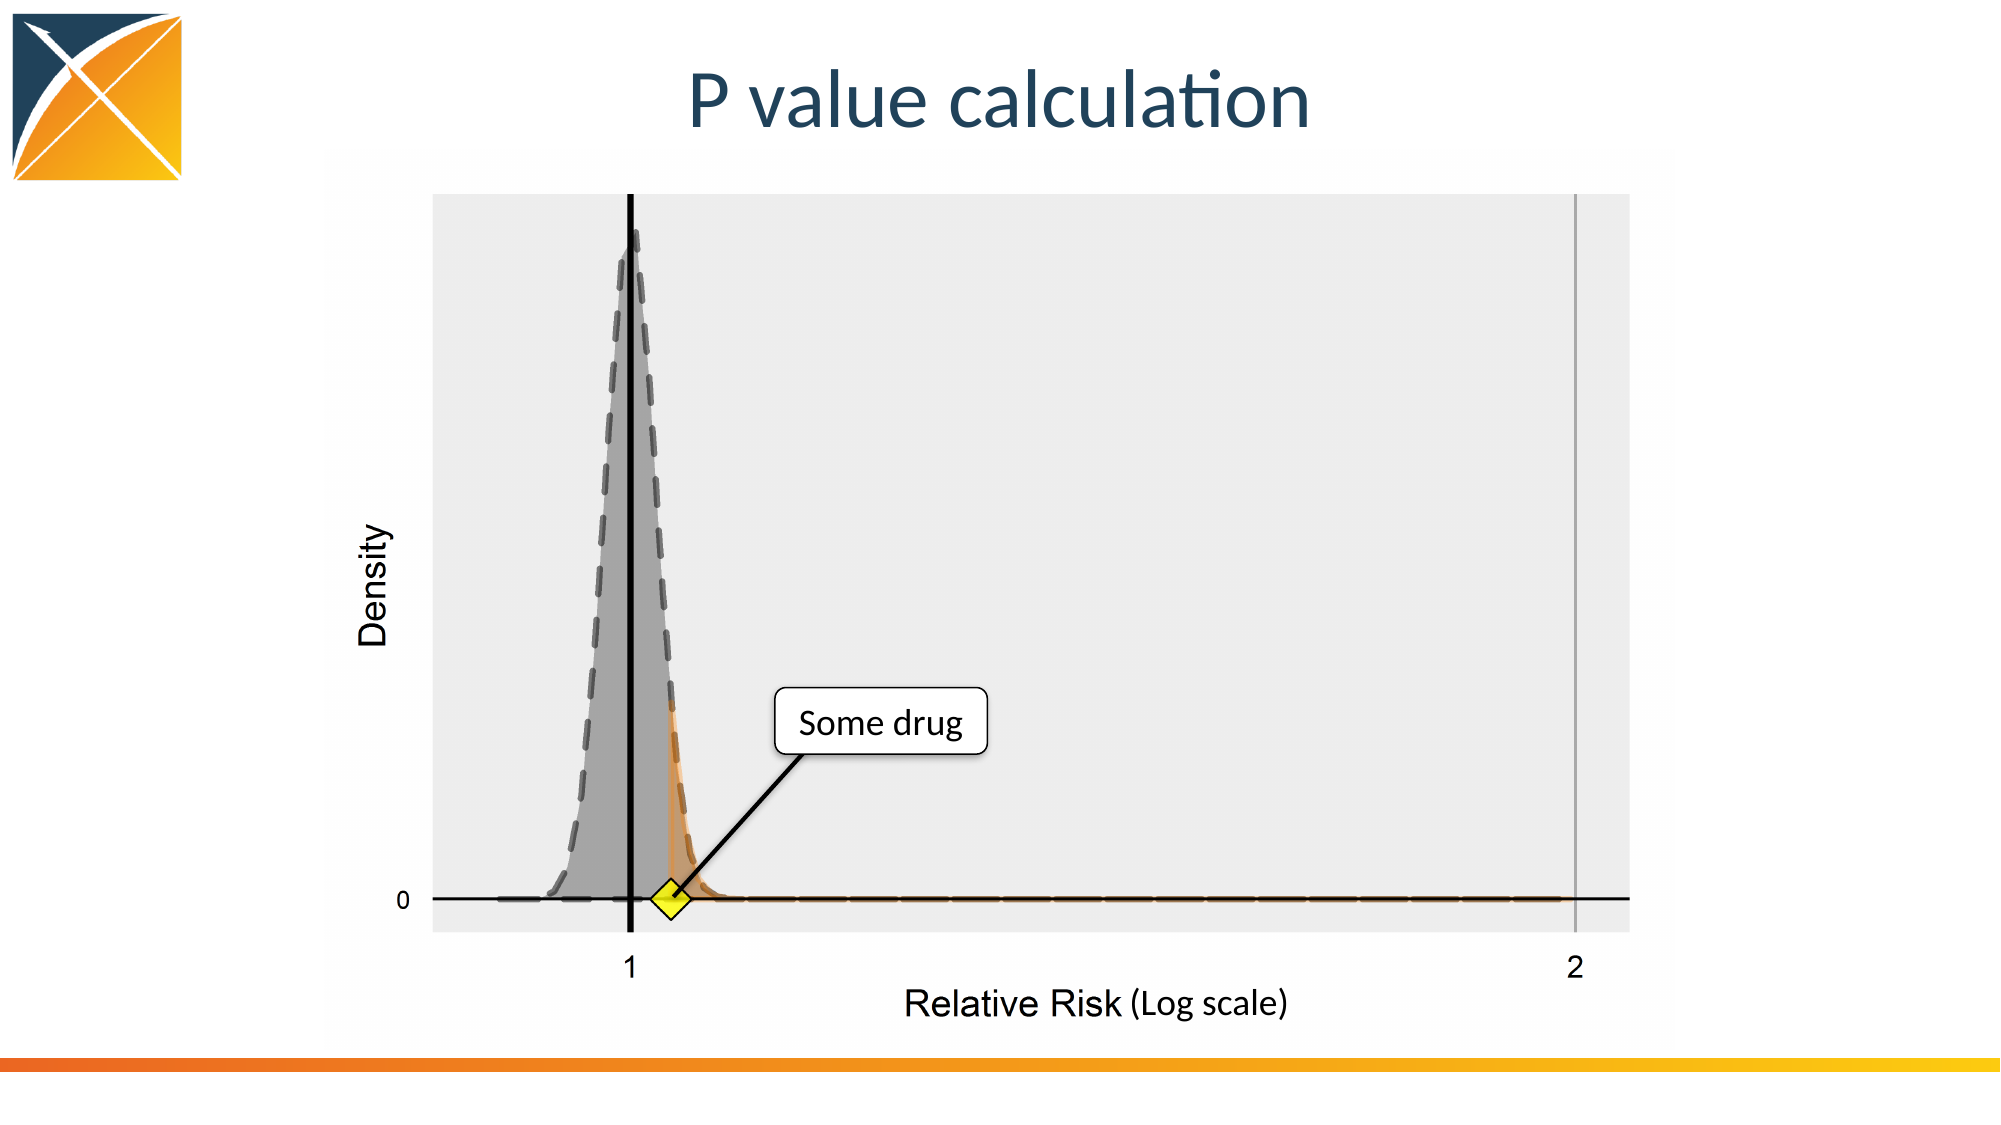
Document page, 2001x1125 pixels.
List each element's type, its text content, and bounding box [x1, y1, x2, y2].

title P value calculation [324, 0, 1675, 149]
picture [0, 0, 206, 200]
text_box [673, 728, 826, 898]
picture [324, 149, 1676, 1051]
